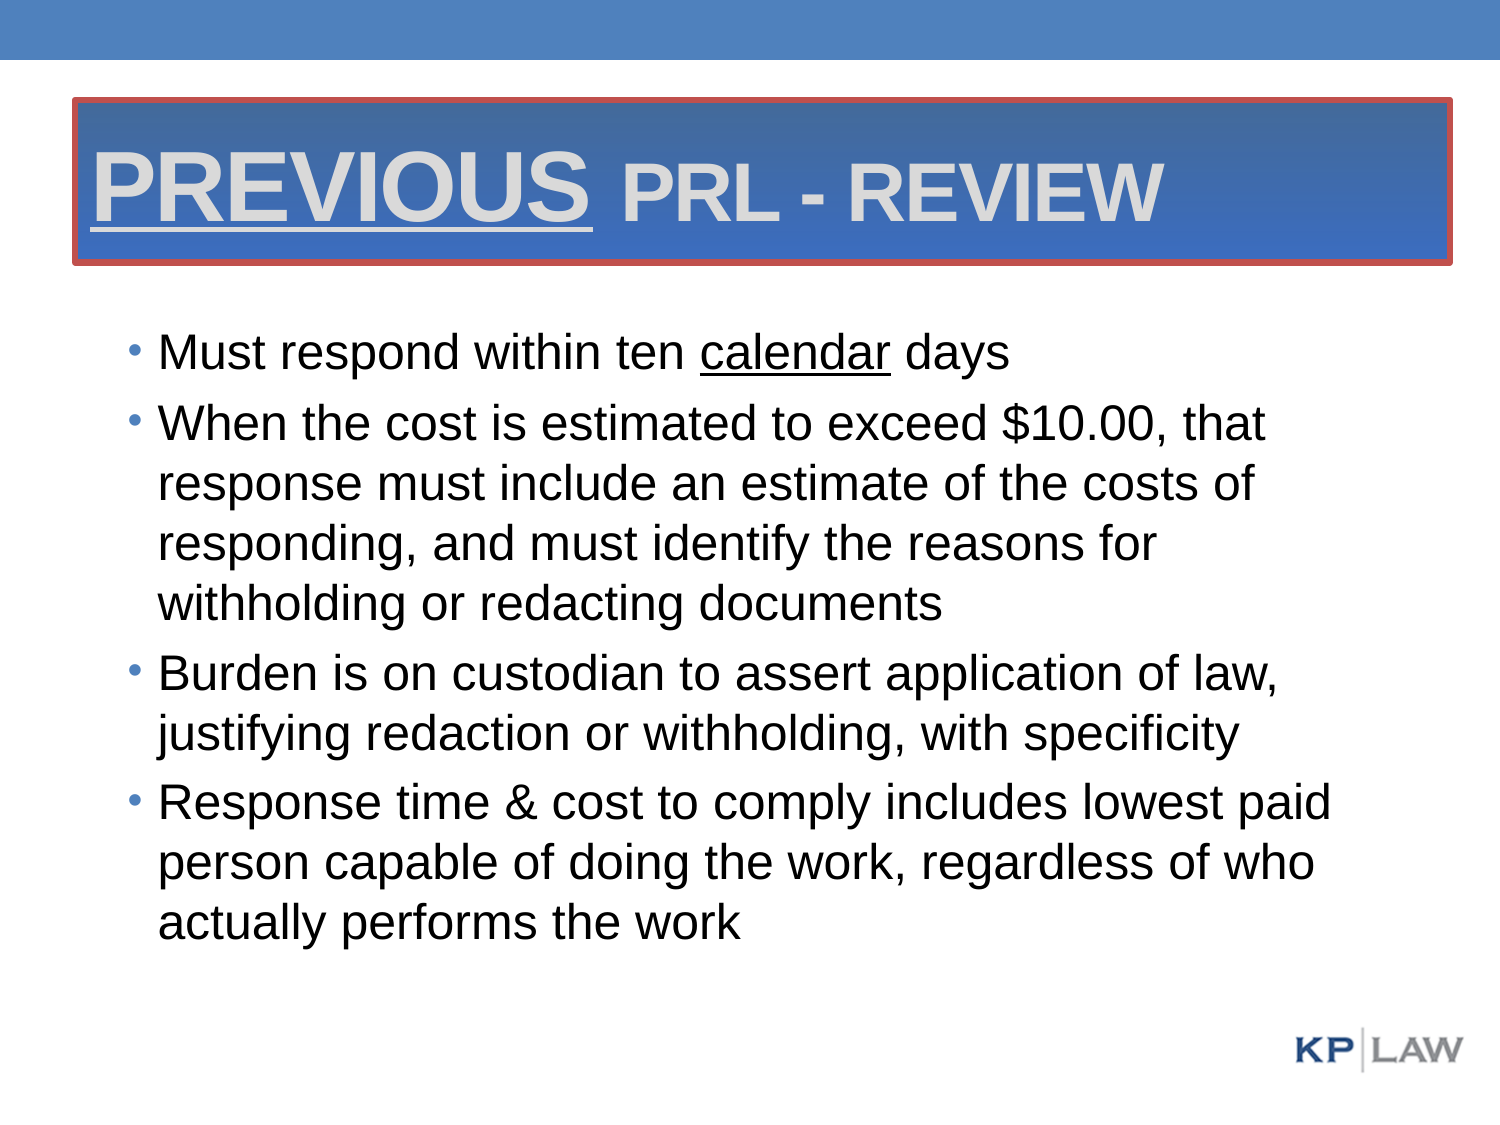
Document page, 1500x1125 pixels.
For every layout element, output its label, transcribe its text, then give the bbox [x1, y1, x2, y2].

text_box Previous PRL - Review [75, 99, 1450, 263]
list Must respond within ten calendar days When the cost is estimated to exceed $10.00, that response must include an estimate of the costs of responding, and must identify the reasons for withholding or redacting documents Burden is on custodian to assert application of law, justifying redaction or withholding, with specificity Response time & cost to comply includes lowest paid person capable of doing the work, regardless of who actually performs the work [112, 312, 1388, 1113]
picture [1287, 1024, 1474, 1076]
